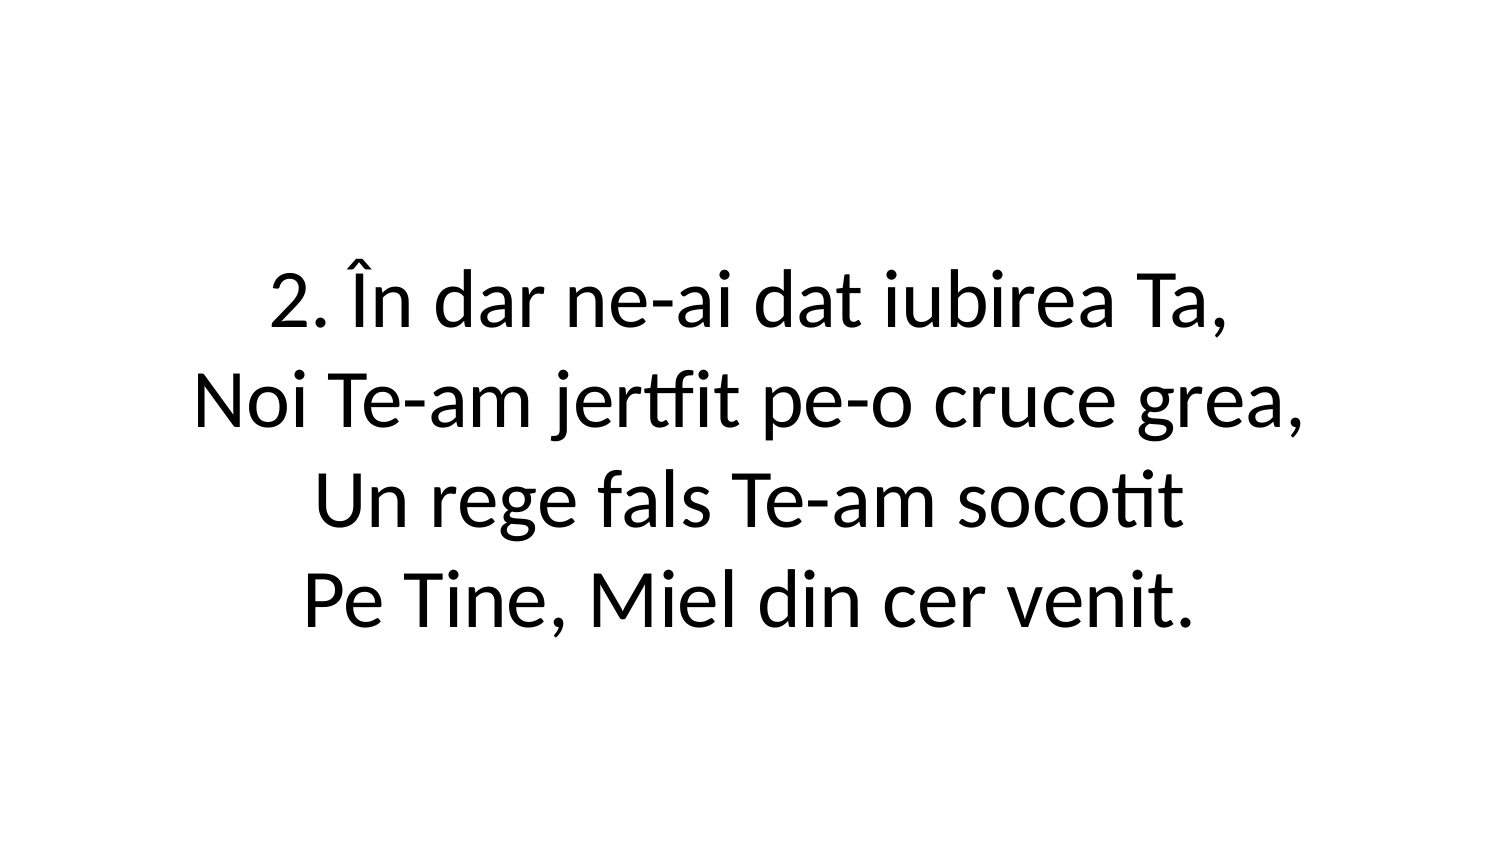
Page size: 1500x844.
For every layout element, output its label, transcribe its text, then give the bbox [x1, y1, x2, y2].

text_box 2. În dar ne-ai dat iubirea Ta, Noi Te-am jertfit pe-o cruce grea, Un rege fals Te-am socotit Pe Tine, Miel din cer venit. [177, 192, 1323, 652]
